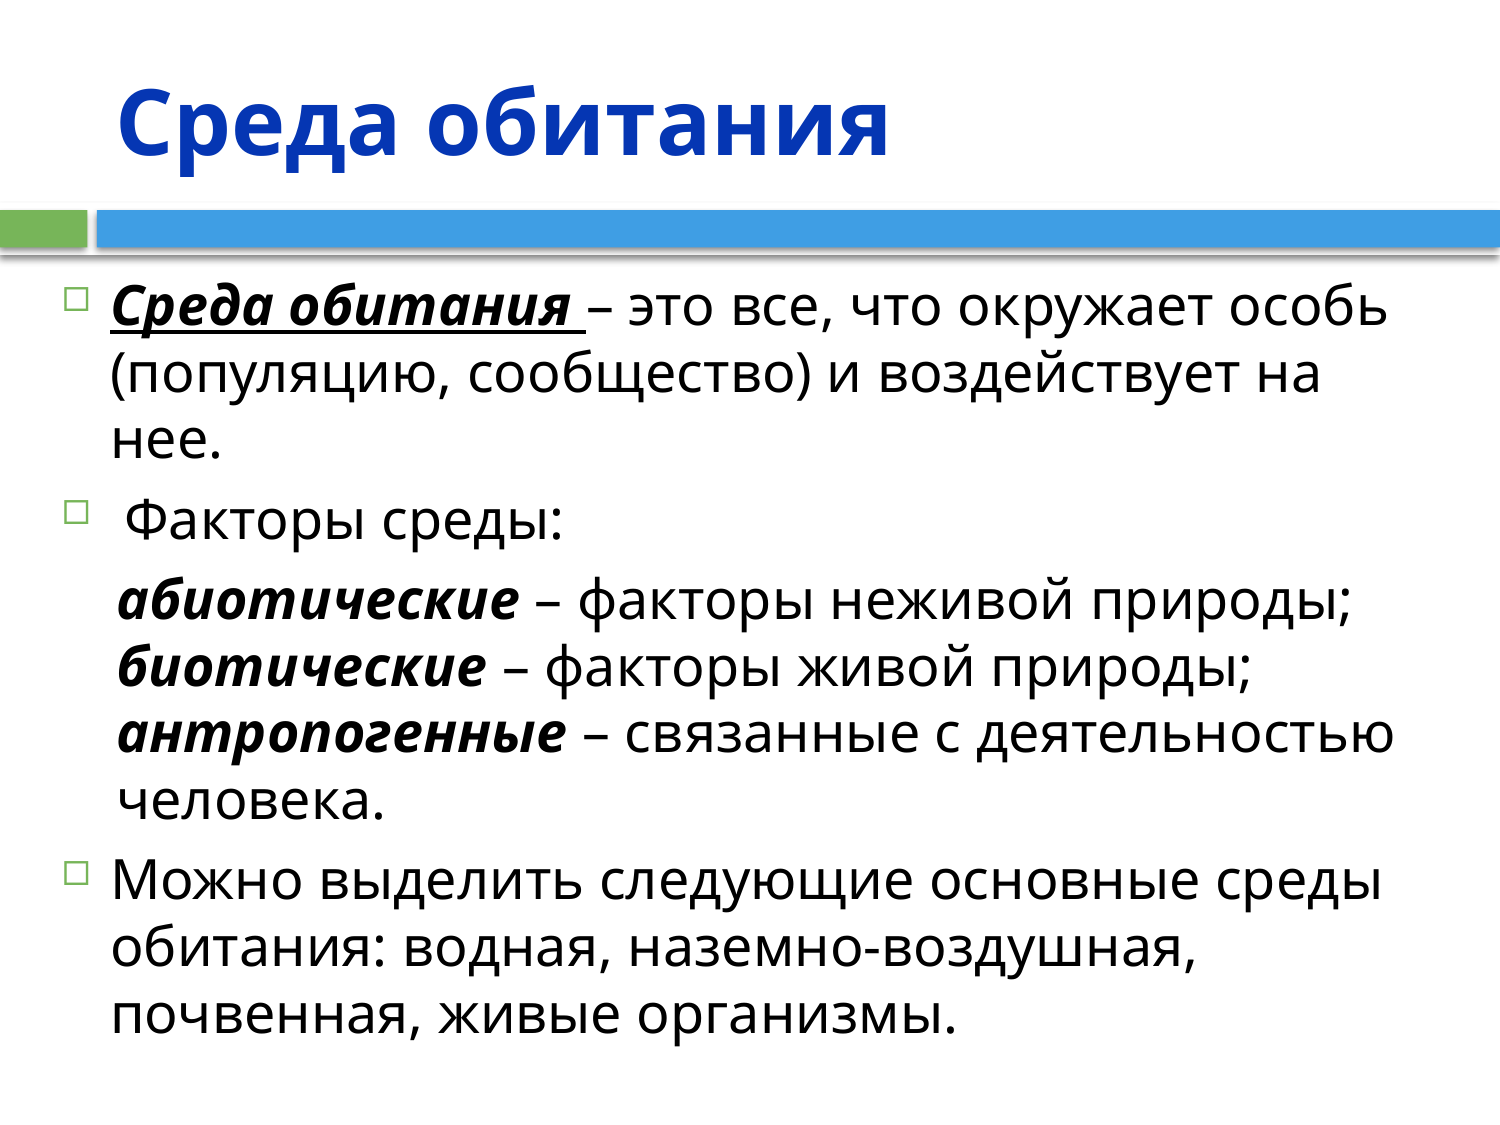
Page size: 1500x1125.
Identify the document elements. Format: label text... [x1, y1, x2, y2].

list Среда обитания – это все, что окружает особь (популяцию, сообщество) и воздействует на нее. Факторы среды: абиотические – факторы неживой природы; биотические – факторы живой природы; антропогенные – связанные с деятельностью человека. Можно выделить следующие основные среды обитания: водная, наземно-воздушная, почвенная, живые организмы. [46, 262, 1438, 1055]
title Среда обитания [100, 37, 1438, 200]
